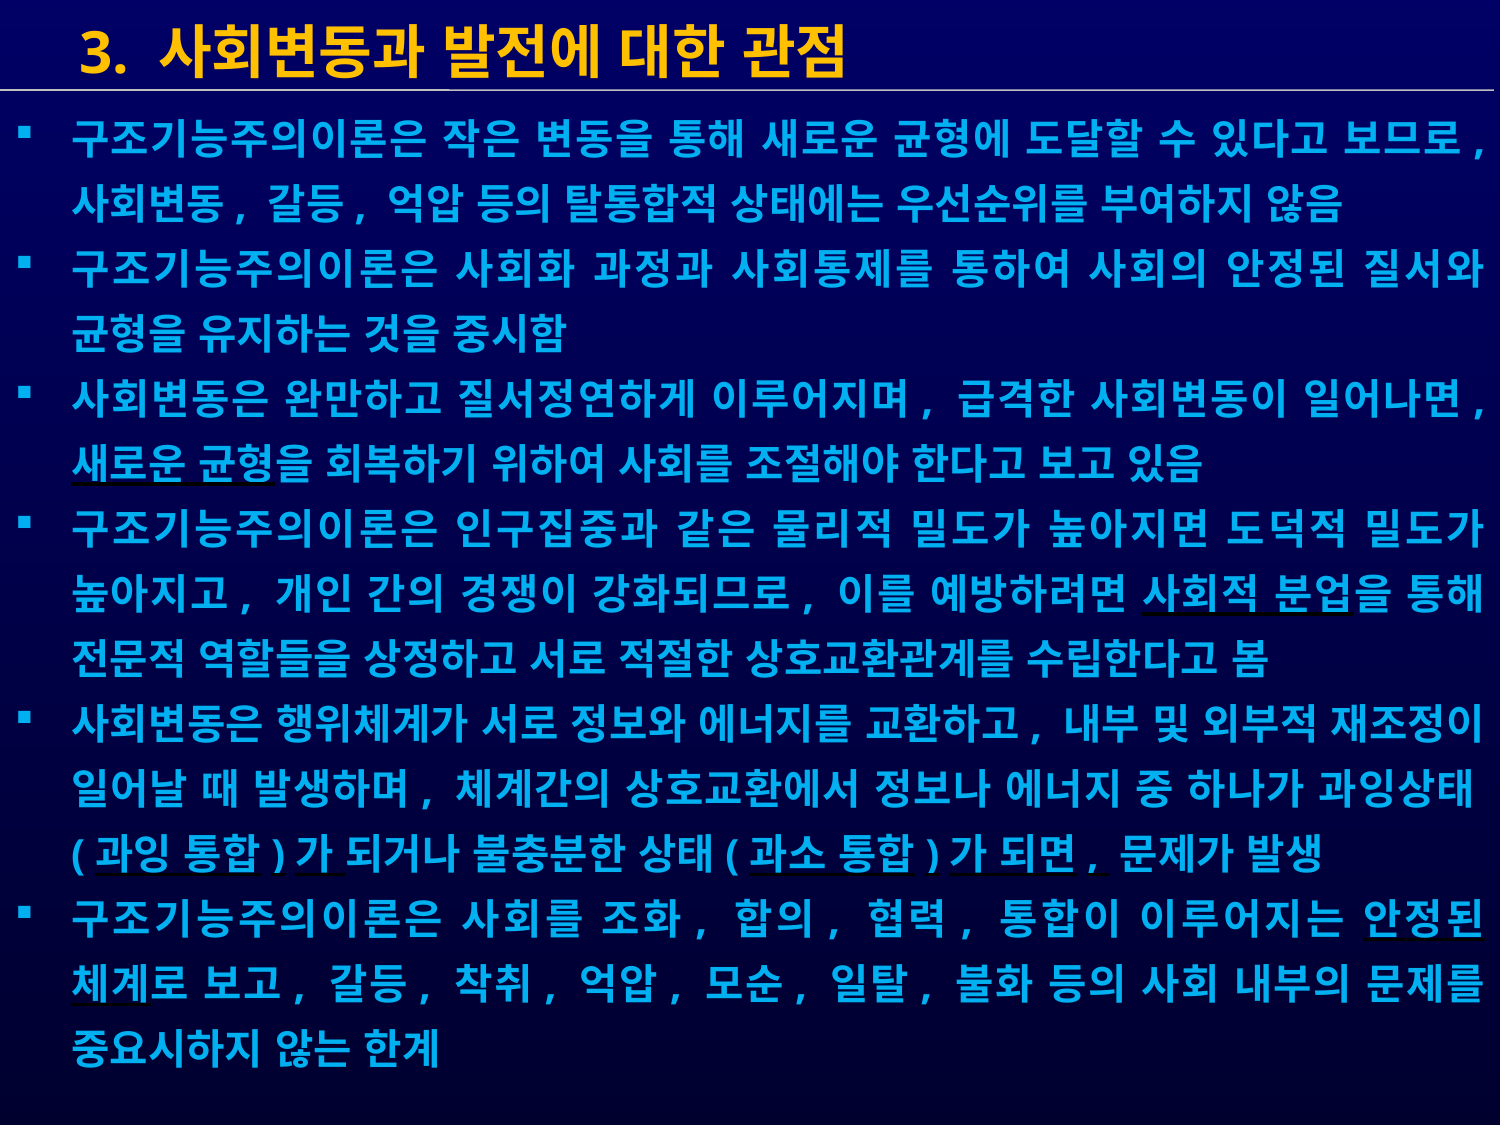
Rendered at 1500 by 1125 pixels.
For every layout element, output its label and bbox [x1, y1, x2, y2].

text_box [0, 7, 1500, 1081]
